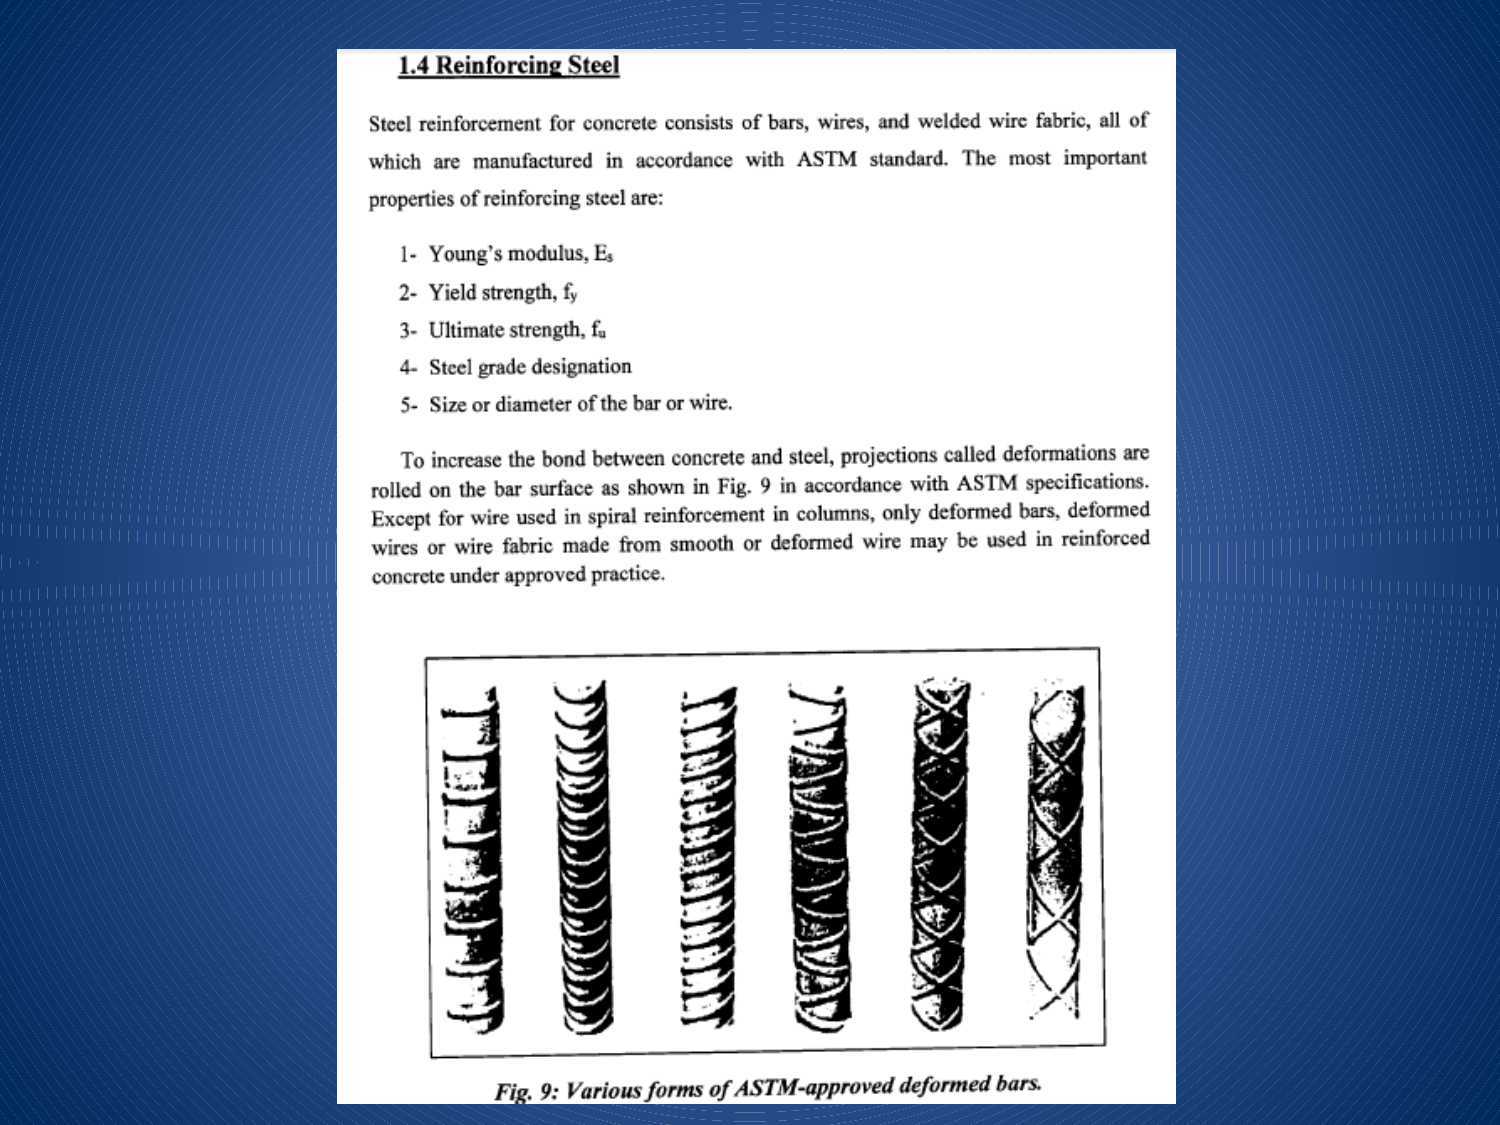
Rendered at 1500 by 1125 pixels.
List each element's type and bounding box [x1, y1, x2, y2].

picture [337, 49, 1177, 1104]
